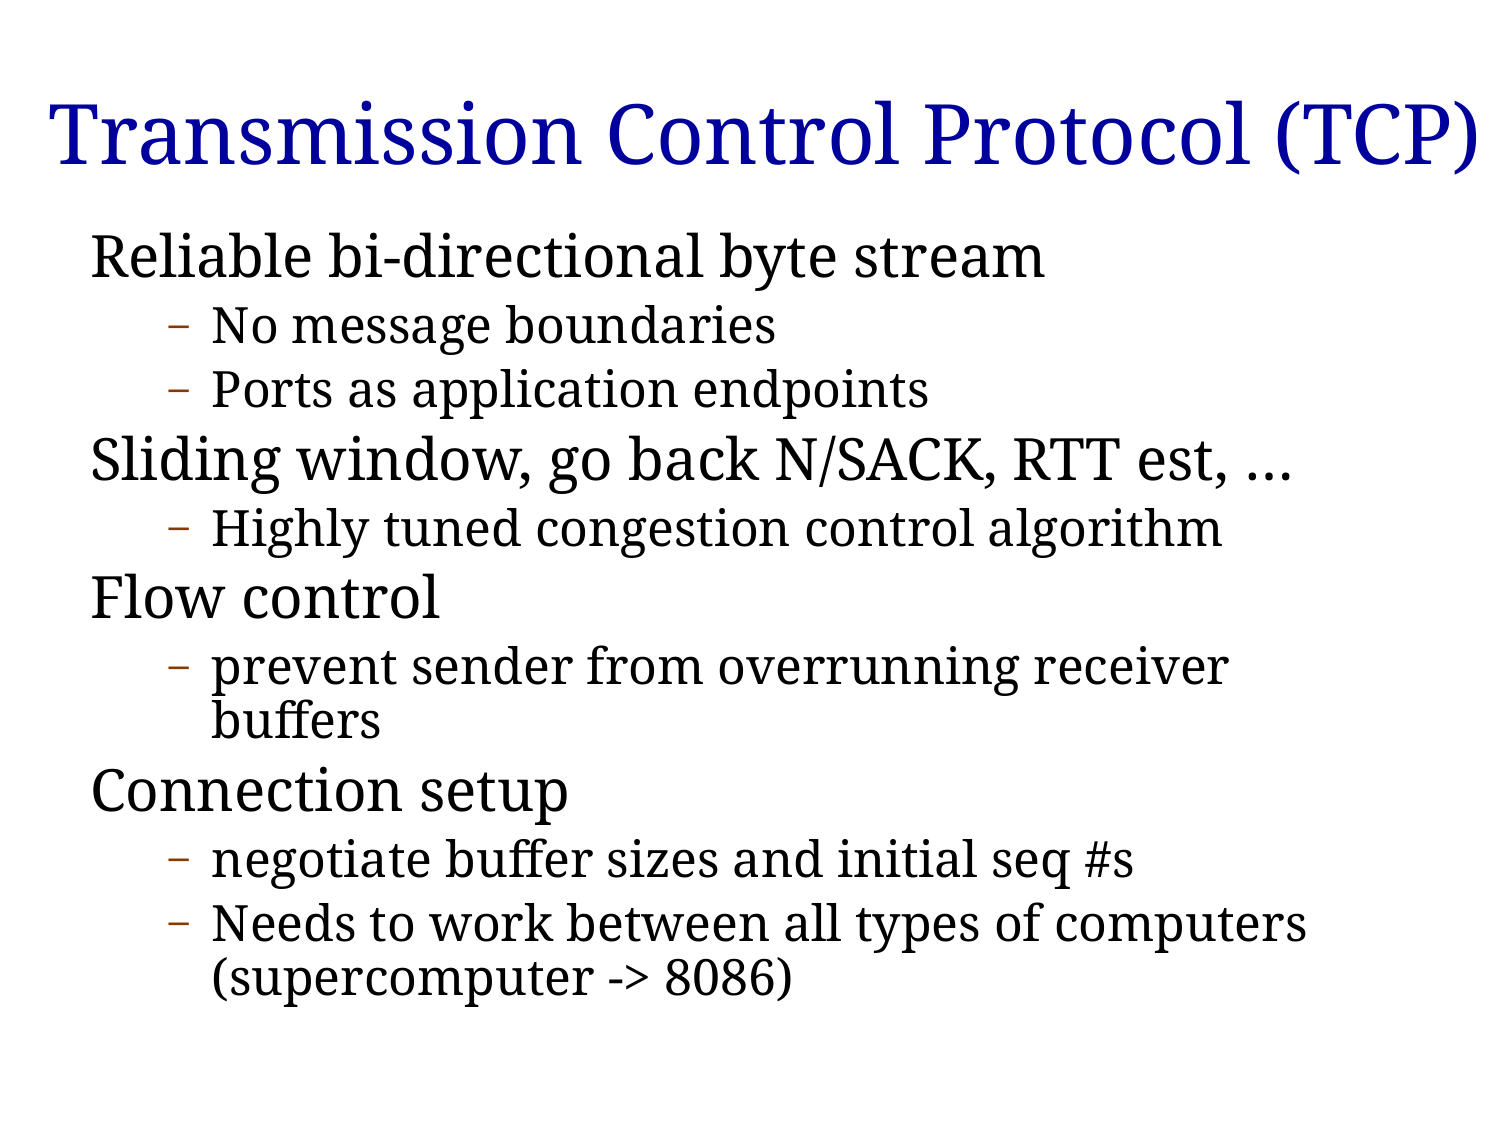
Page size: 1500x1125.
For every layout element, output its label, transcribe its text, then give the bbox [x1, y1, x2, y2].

title Transmission Control Protocol (TCP) [30, 37, 1500, 226]
list Reliable bi-directional byte stream No message boundaries Ports as application endpoints Sliding window, go back N/SACK, RTT est, … Highly tuned congestion control algorithm Flow control prevent sender from overrunning receiver buffers Connection setup negotiate buffer sizes and initial seq #s Needs to work between all types of computers (supercomputer -> 8086) [74, 219, 1426, 963]
